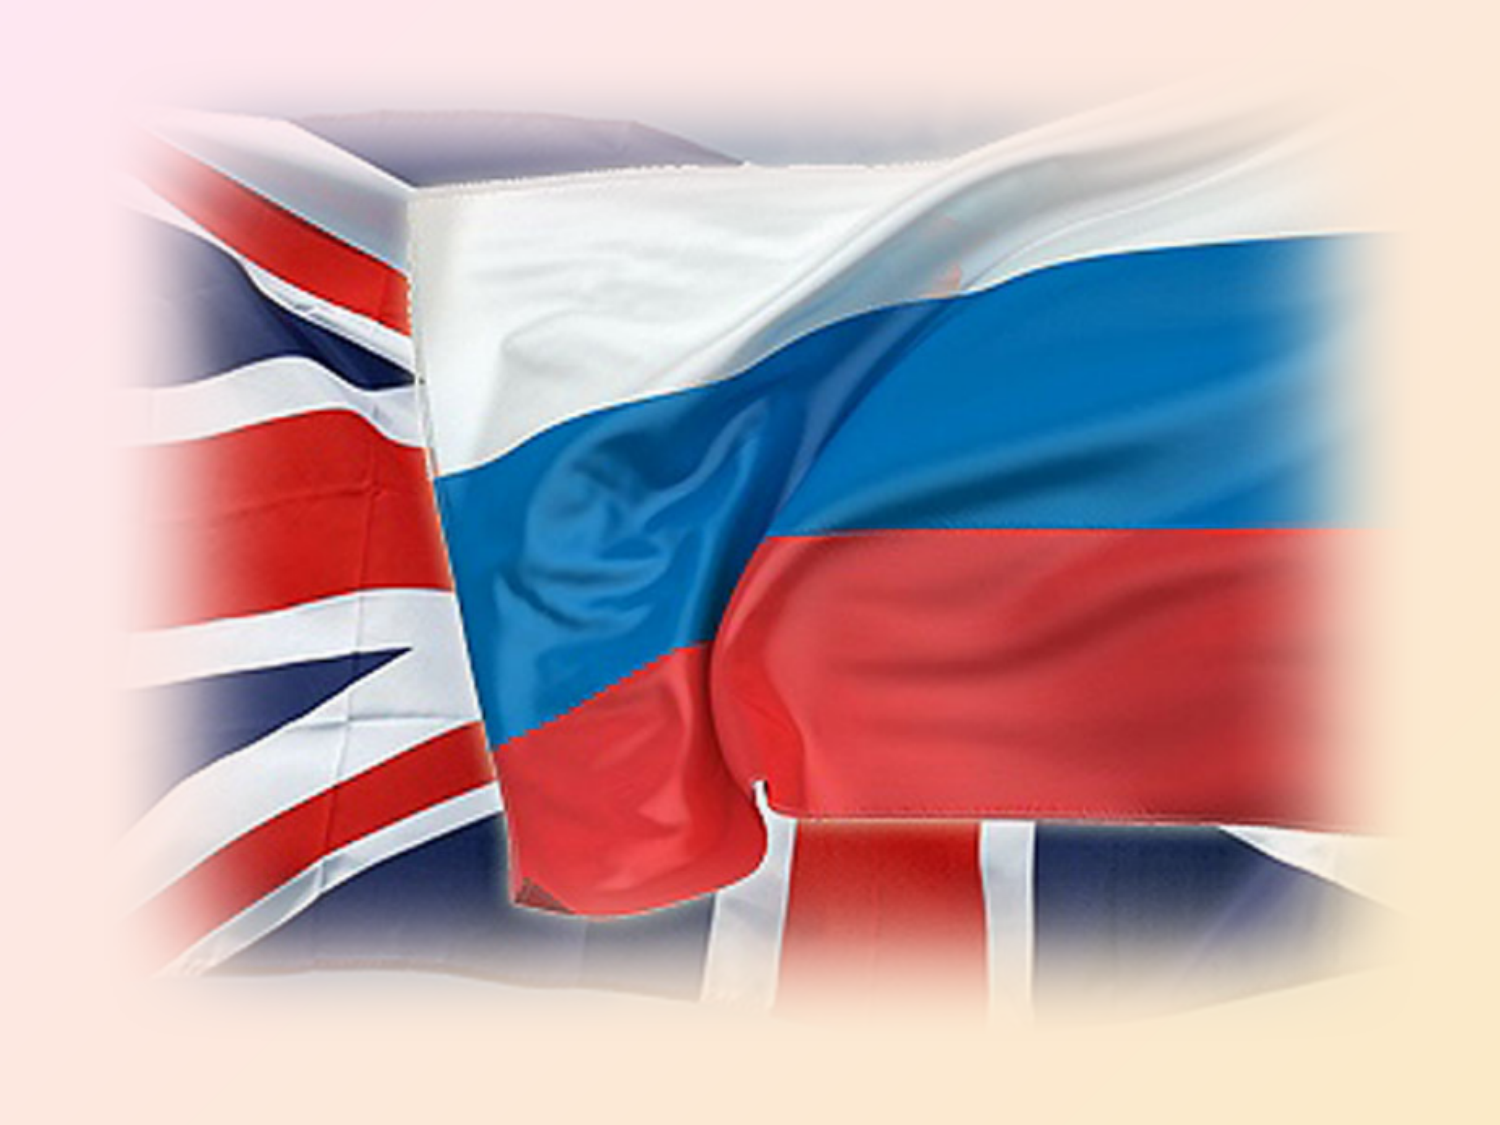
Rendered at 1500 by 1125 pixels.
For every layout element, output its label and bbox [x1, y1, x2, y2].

picture [100, 54, 1424, 1046]
